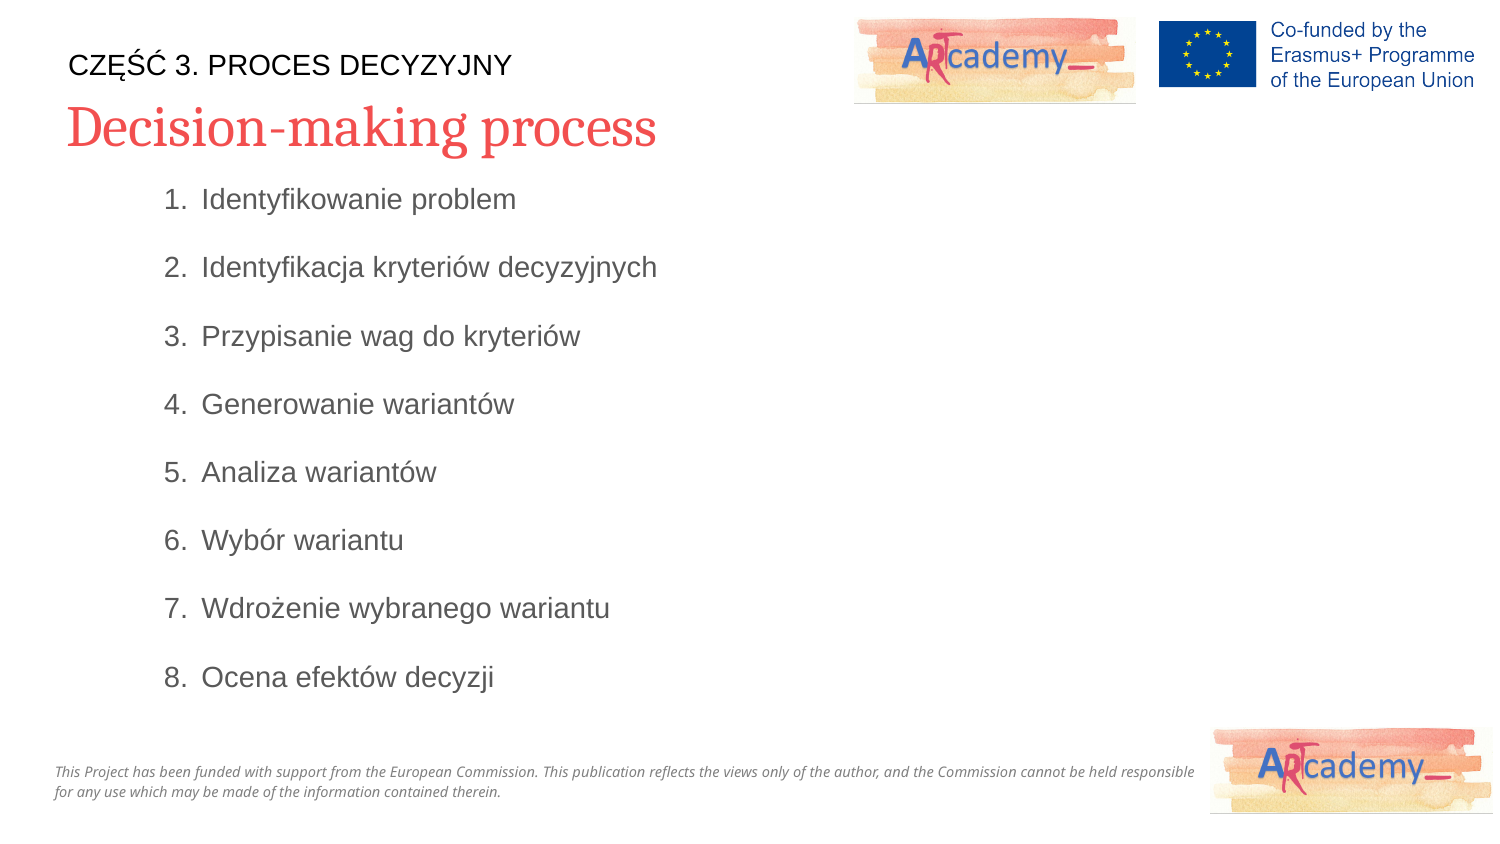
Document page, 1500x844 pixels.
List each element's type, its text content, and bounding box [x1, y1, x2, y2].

picture [854, 0, 1137, 134]
title Decision-making process [51, 72, 1449, 165]
picture [1210, 709, 1493, 844]
list Identyfikowanie problem Identyfikacja kryteriów decyzyjnych Przypisanie wag do kryteriów Generowanie wariantów Analiza wariantów Wybór wariantu Wdrożenie wybranego wariantu Ocena efektów decyzji [51, 165, 1449, 754]
text_box CZĘŚĆ 3. PROCES DECYZYJNY [53, 39, 770, 89]
text_box This Project has been funded with support from the European Commission. This publication reflects the views only of the author, and the Commission cannot be held responsible for any use which may be made of the information contained therein. [39, 754, 1205, 799]
picture [1158, 21, 1474, 91]
